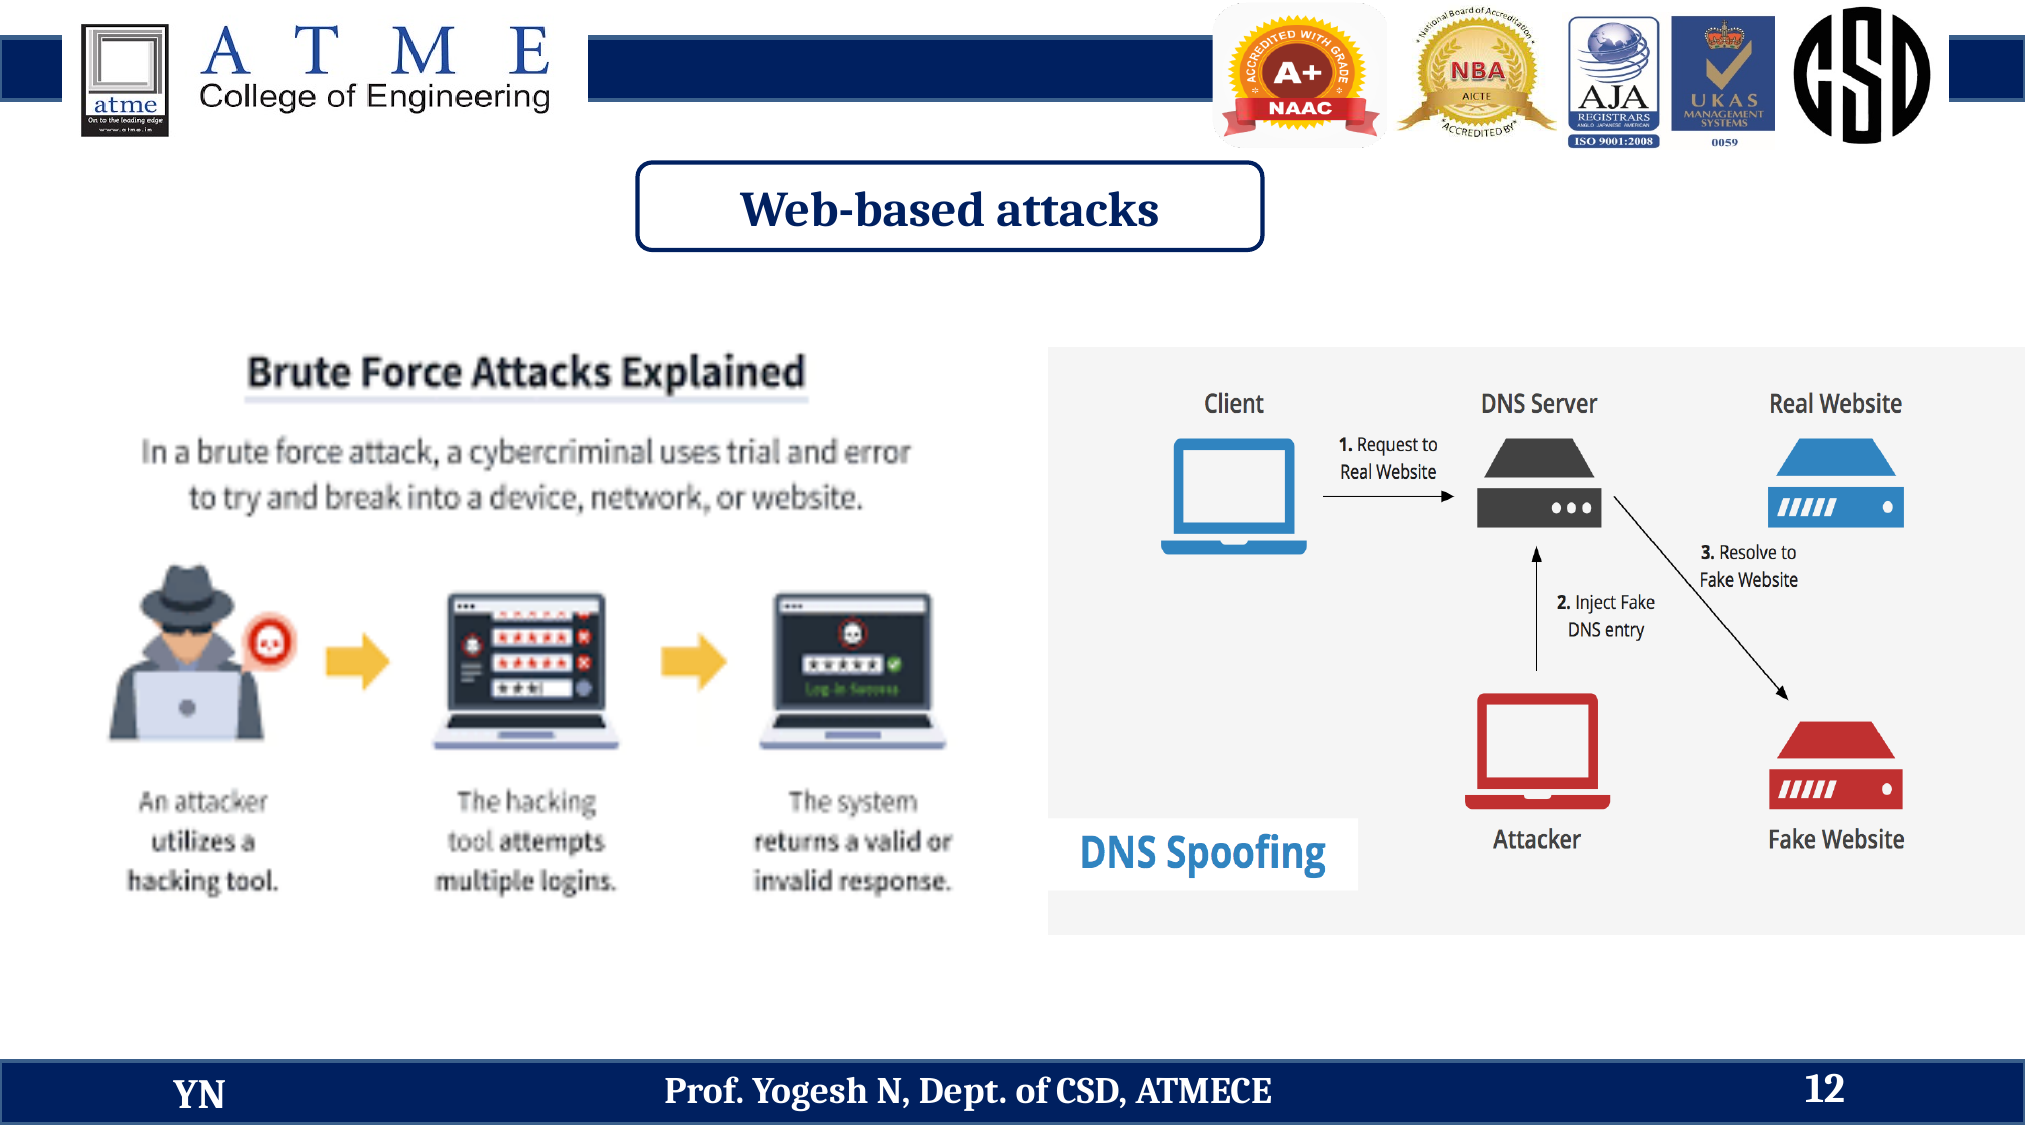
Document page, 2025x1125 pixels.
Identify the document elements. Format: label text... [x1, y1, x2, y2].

text_box YN [0, 1059, 400, 1125]
picture [1212, 0, 1949, 150]
text_box 12 [1625, 1053, 2025, 1119]
picture [62, 0, 588, 157]
text_box Web-based attacks [635, 160, 1265, 253]
picture [62, 320, 1010, 935]
text_box Prof. Yogesh N, Dept. of CSD, ATMECE [562, 1058, 1375, 1119]
picture [1047, 346, 2025, 935]
